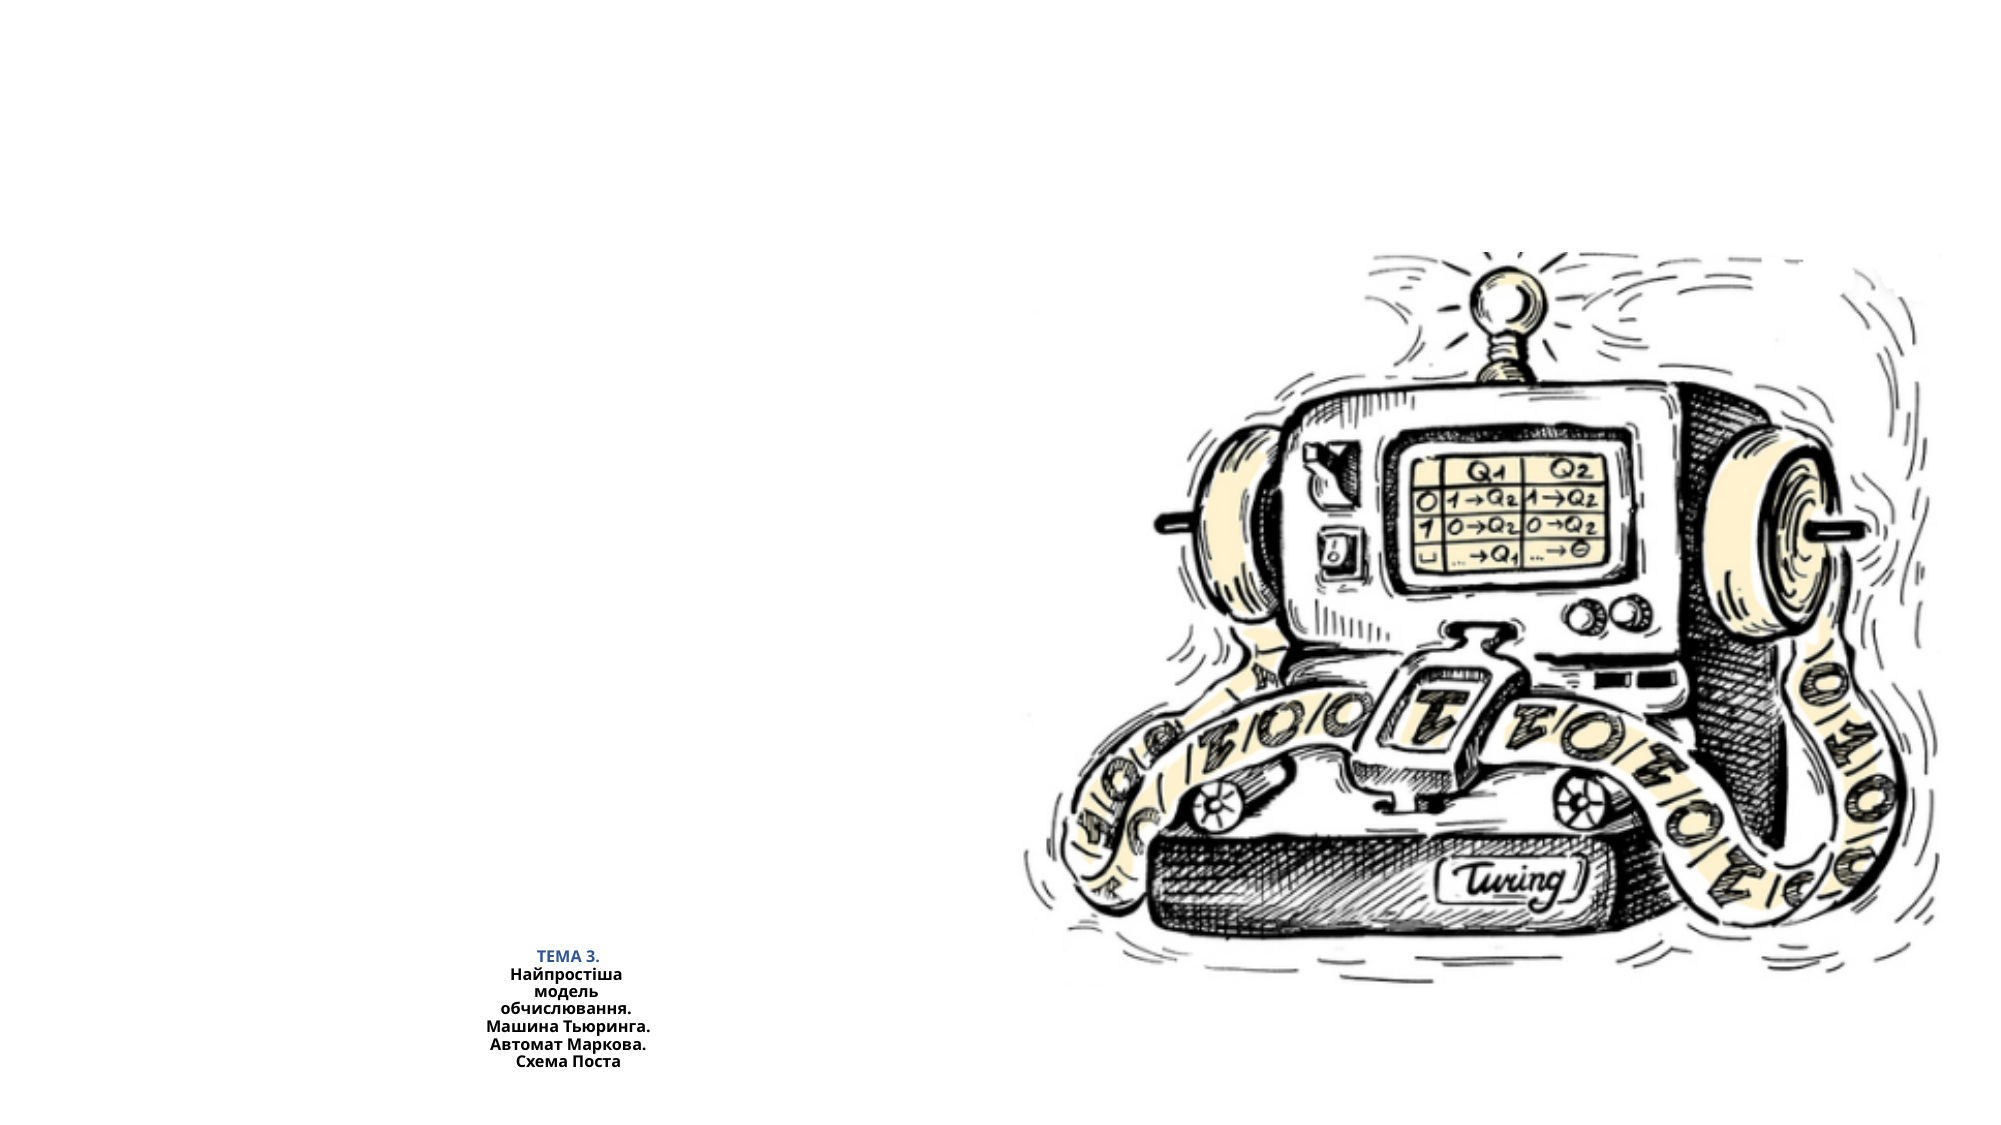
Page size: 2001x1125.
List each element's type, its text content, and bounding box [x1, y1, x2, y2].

picture [1016, 252, 1942, 988]
title ТЕМА 3. Найпростіша модель обчислювання. Машина Тьюринга. Автомат Маркова. Схема Поста [0, 937, 1191, 1099]
